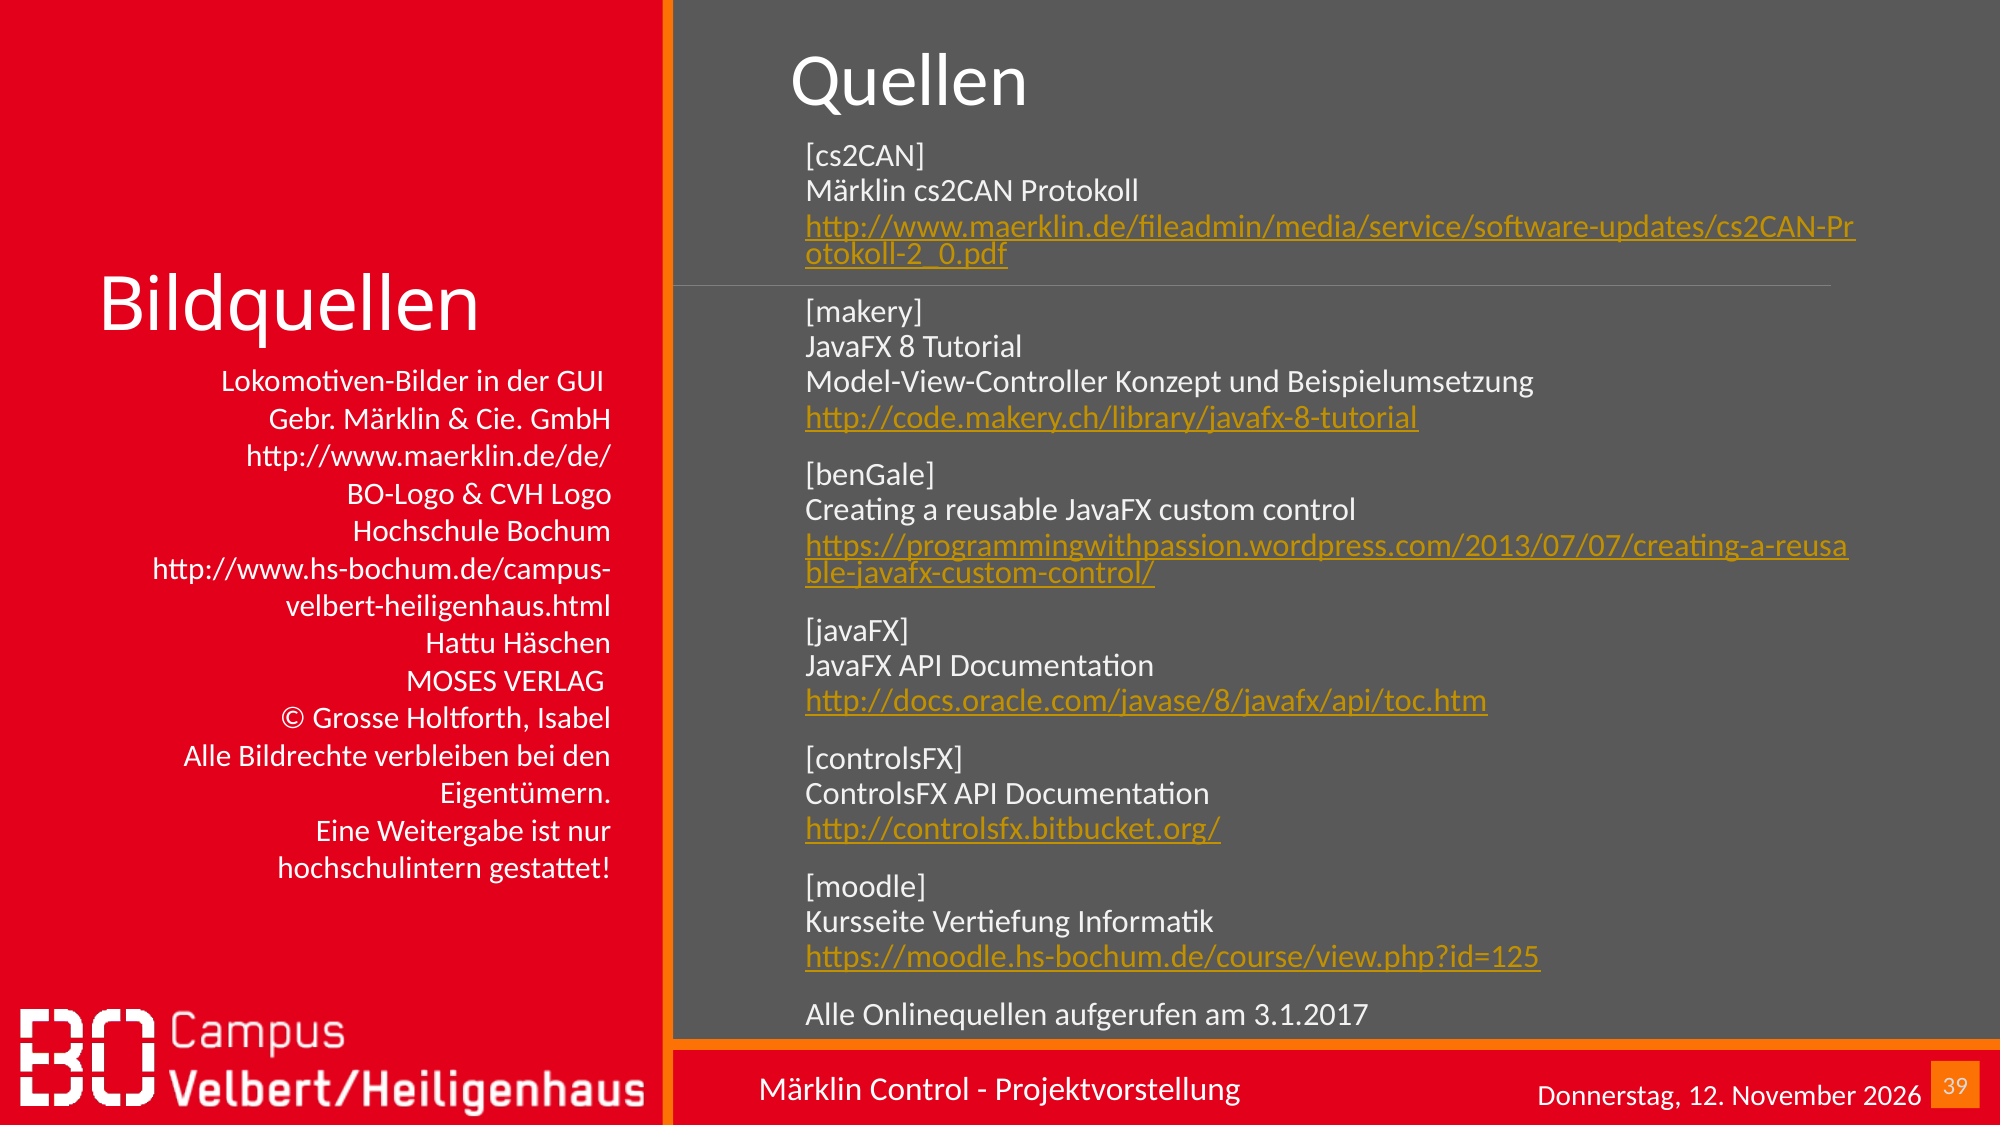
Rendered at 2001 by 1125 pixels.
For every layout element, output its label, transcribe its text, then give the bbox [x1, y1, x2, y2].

picture [19, 1009, 156, 1106]
list Lokomotiven-Bilder in der GUI Gebr. Märklin & Cie. GmbH http://www.maerklin.de/de/ BO-Logo & CVH Logo Hochschule Bochum http://www.hs-bochum.de/campus-velbert-heiligenhaus.html Hattu Häschen MOSES VERLAG © Grosse Holtforth, Isabel Alle Bildrechte verbleiben bei den Eigentümern. Eine Weitergabe ist nur hochschulintern gestattet! [101, 353, 627, 968]
picture [169, 1006, 654, 1120]
text_box Quellen [775, 22, 1044, 128]
list [cs2CAN] Märklin cs2CAN Protokoll http://www.maerklin.de/fileadmin/media/service/software-updates/cs2CAN-Protokoll-2_0.pdf [makery] JavaFX 8 Tutorial Model-View-Controller Konzept und Beispielumsetzung http://code.makery.ch/library/javafx-8-tutorial [benGale] Creating a reusable JavaFX custom control https://programmingwithpassion.wordpress.com/2013/07/07/creating-a-reusable-javafx-custom-control/ [javaFX] JavaFX API Documentation http://docs.oracle.com/javase/8/javafx/api/toc.htm [controlsFX] ControlsFX API Documentation http://controlsfx.bitbucket.org/ [moodle] Kursseite Vertiefung Informatik https://moodle.hs-bochum.de/course/view.php?id=125 Alle Onlinequellen aufgerufen am 3.1.2017 [791, 131, 1857, 994]
slide_number 39 [1931, 1060, 1980, 1109]
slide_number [1403, 1062, 1938, 1125]
title Bildquellen [82, 185, 613, 354]
